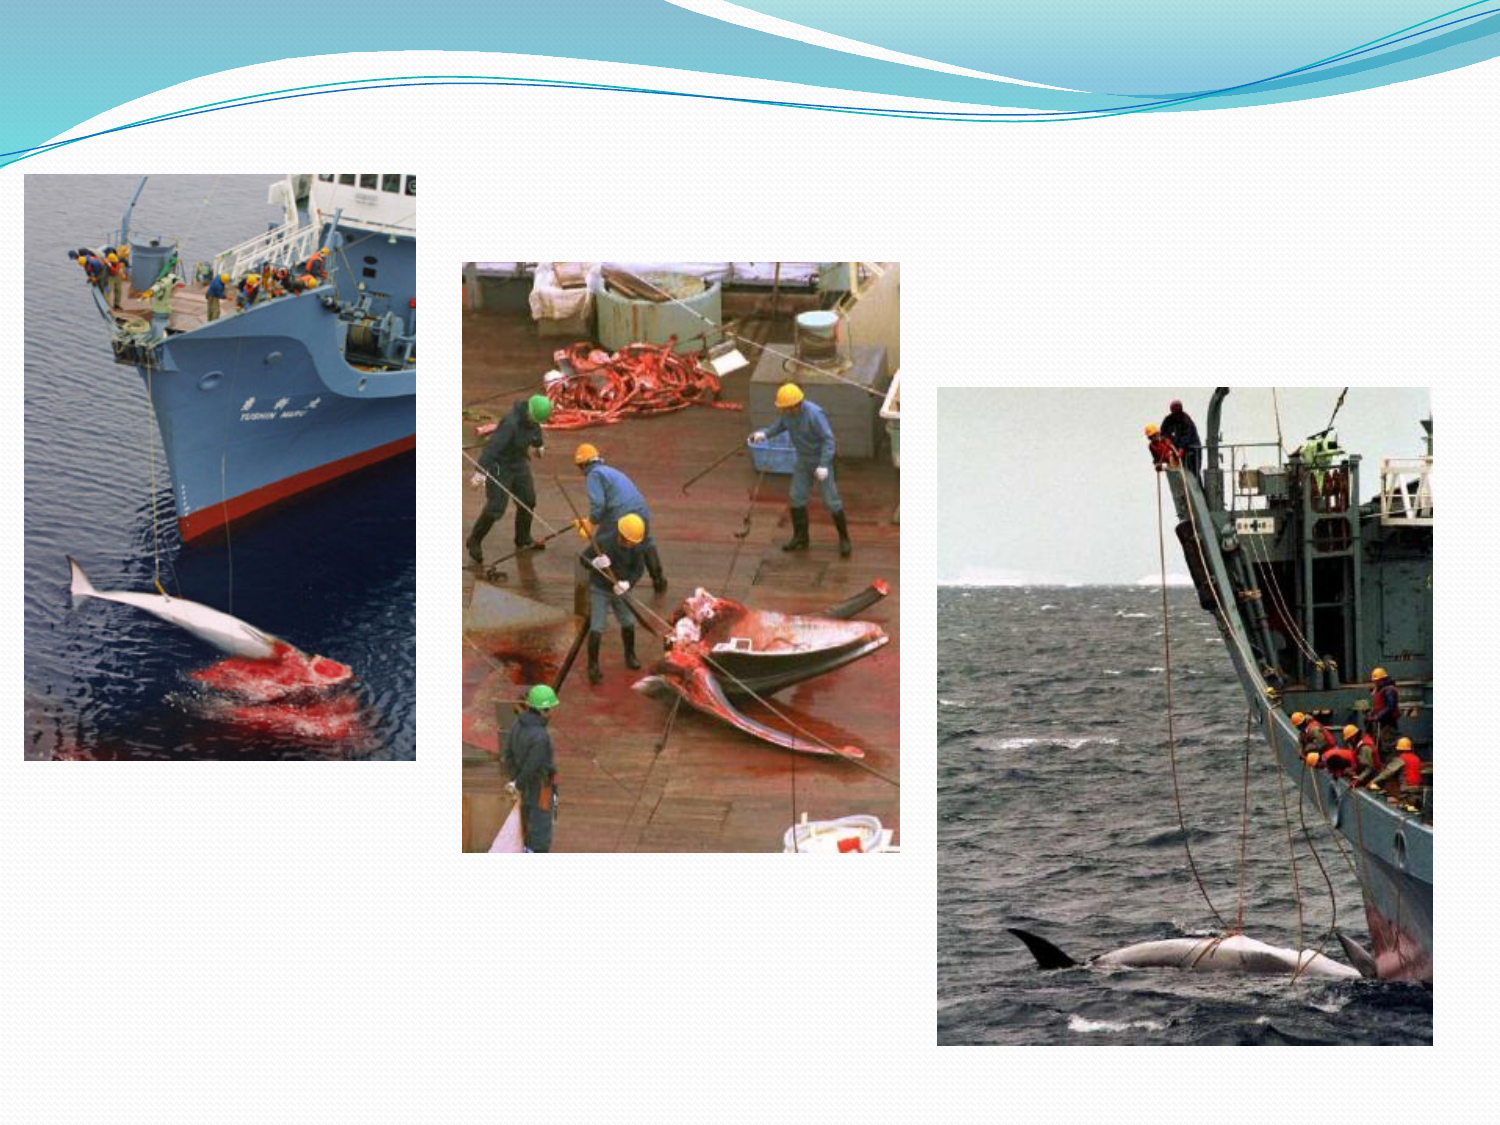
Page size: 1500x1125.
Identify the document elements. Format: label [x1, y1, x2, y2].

picture [937, 387, 1434, 1046]
picture [24, 174, 416, 762]
picture [462, 262, 901, 854]
